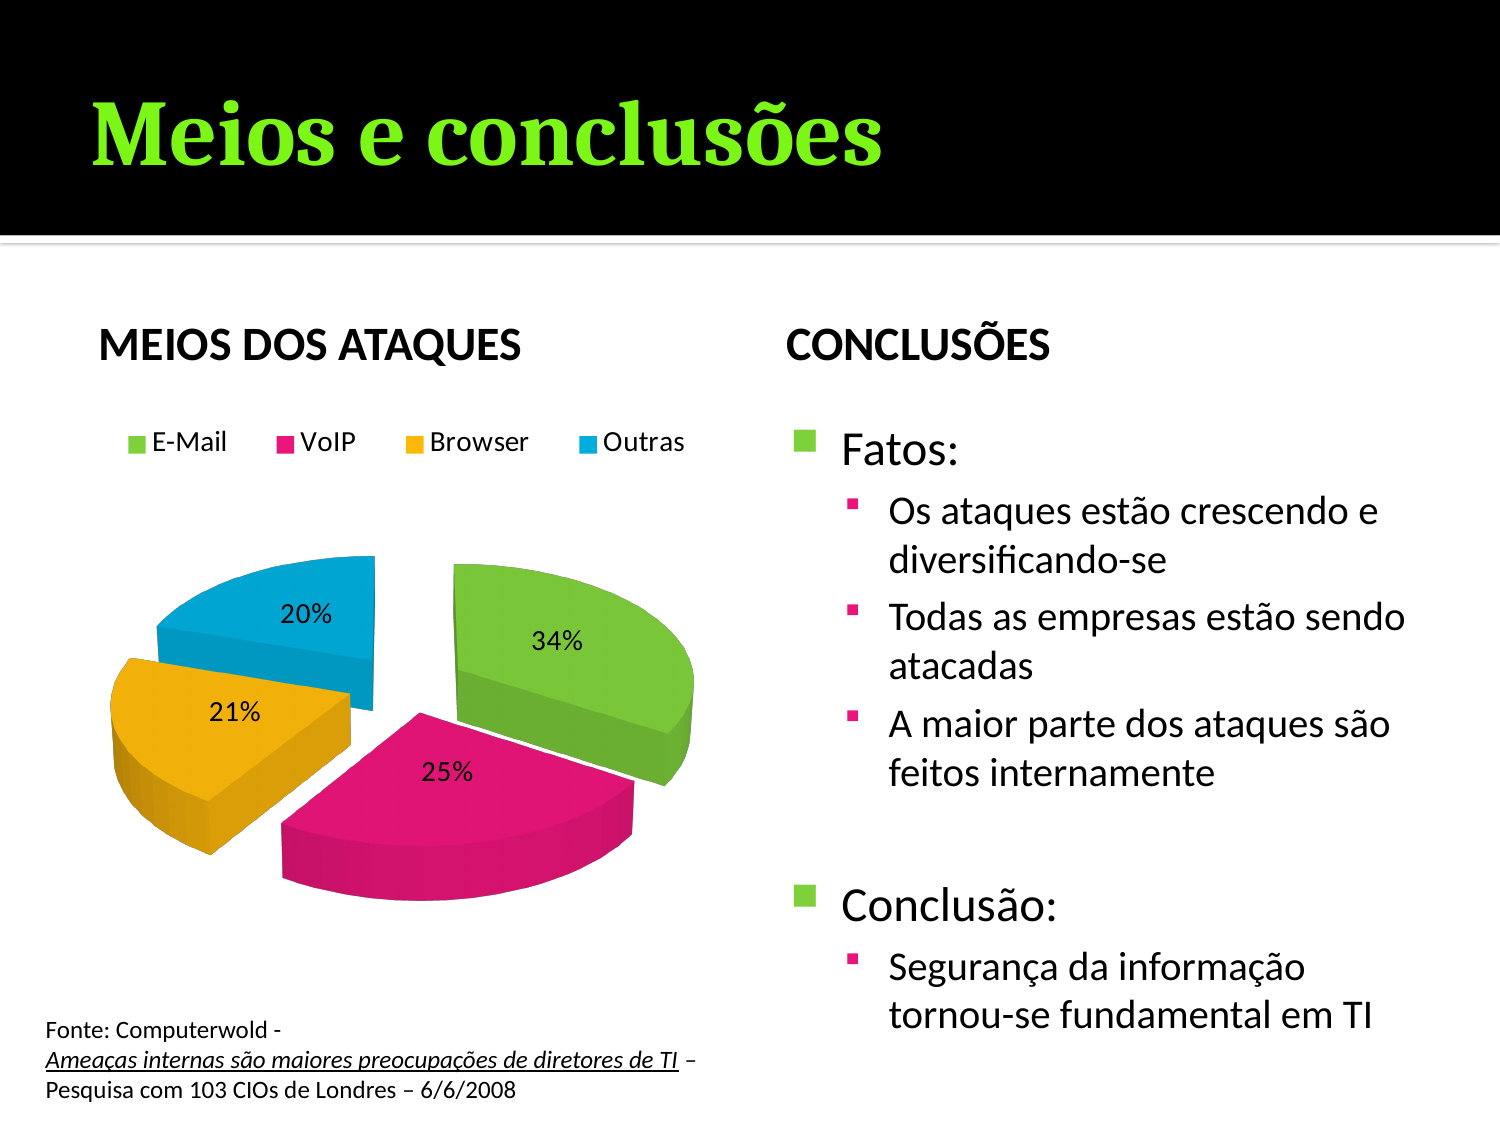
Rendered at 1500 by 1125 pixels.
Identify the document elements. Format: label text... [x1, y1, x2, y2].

chart [74, 401, 738, 1050]
list Meios dos ataques [75, 278, 738, 396]
text_box Fonte: Computerwold - Ameaças internas são maiores preocupações de diretores de TI – Pesquisa com 103 CIOs de Londres – 6/6/2008 [30, 1006, 774, 1112]
list Fatos: Os ataques estão crescendo e diversificando-se Todas as empresas estão sendo atacadas A maior parte dos ataques são feitos internamente Conclusão: Segurança da informação tornou-se fundamental em TI [761, 401, 1425, 1050]
title Meios e conclusões [75, 24, 1425, 231]
list conclusões [761, 278, 1425, 396]
